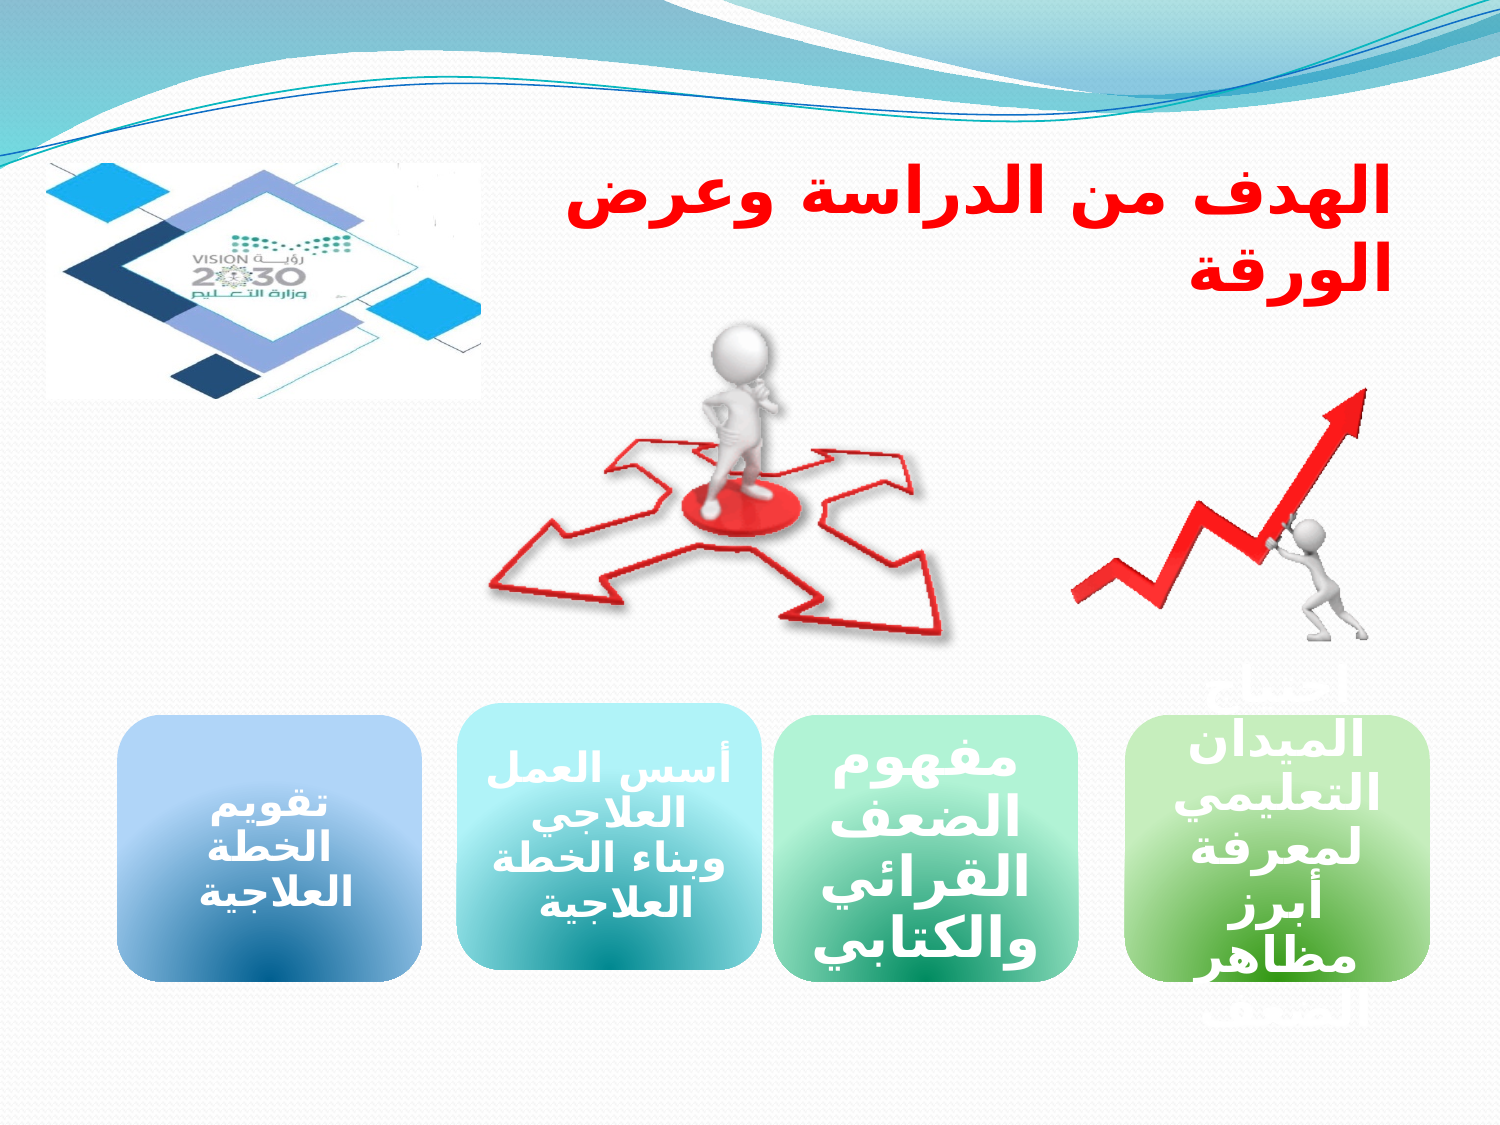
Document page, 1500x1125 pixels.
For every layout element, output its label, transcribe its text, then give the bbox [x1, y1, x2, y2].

picture [46, 163, 481, 399]
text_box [116, 714, 423, 982]
picture [468, 316, 985, 680]
title [481, 167, 486, 305]
title الهدف من الدراسة وعرض الورقة [410, 140, 1395, 305]
picture [1054, 363, 1441, 665]
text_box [456, 702, 763, 970]
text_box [773, 714, 1079, 982]
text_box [1124, 714, 1430, 982]
